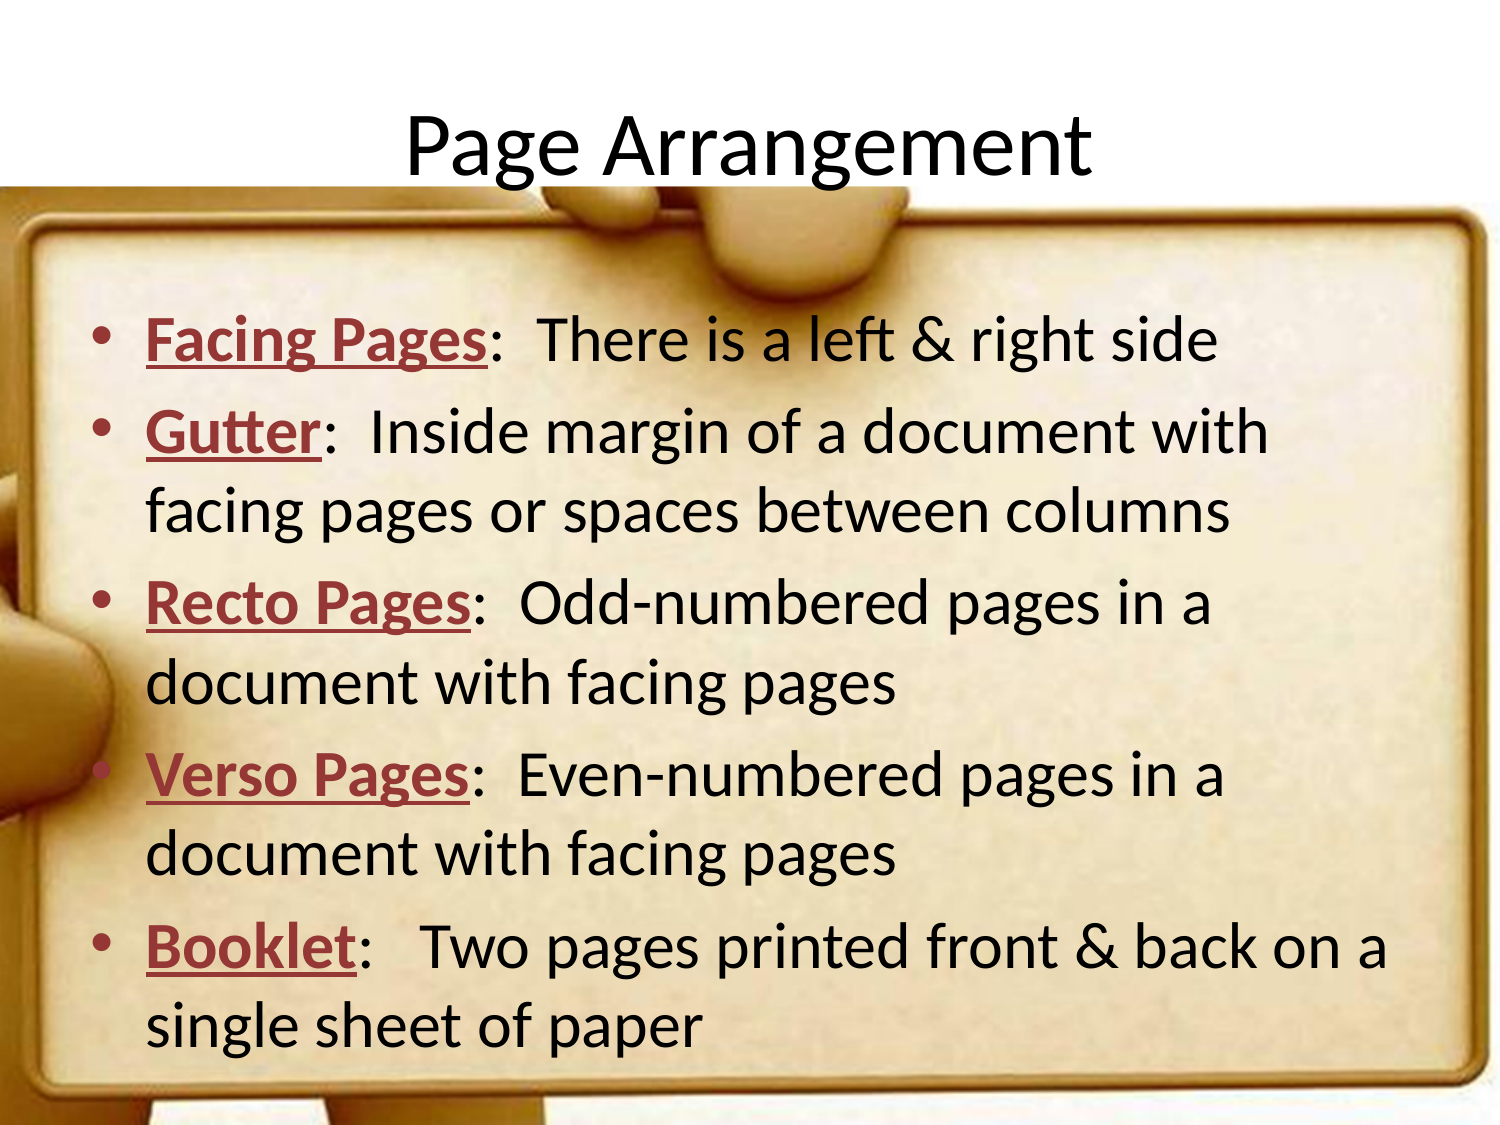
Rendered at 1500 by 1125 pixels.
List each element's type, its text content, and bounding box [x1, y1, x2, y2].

picture [0, 0, 1500, 1125]
list Facing Pages: There is a left & right side Gutter: Inside margin of a document with facing pages or spaces between columns Recto Pages: Odd-numbered pages in a document with facing pages Verso Pages: Even-numbered pages in a document with facing pages Booklet: Two pages printed front & back on a single sheet of paper [75, 287, 1425, 1075]
title Page Arrangement [75, 45, 1425, 233]
